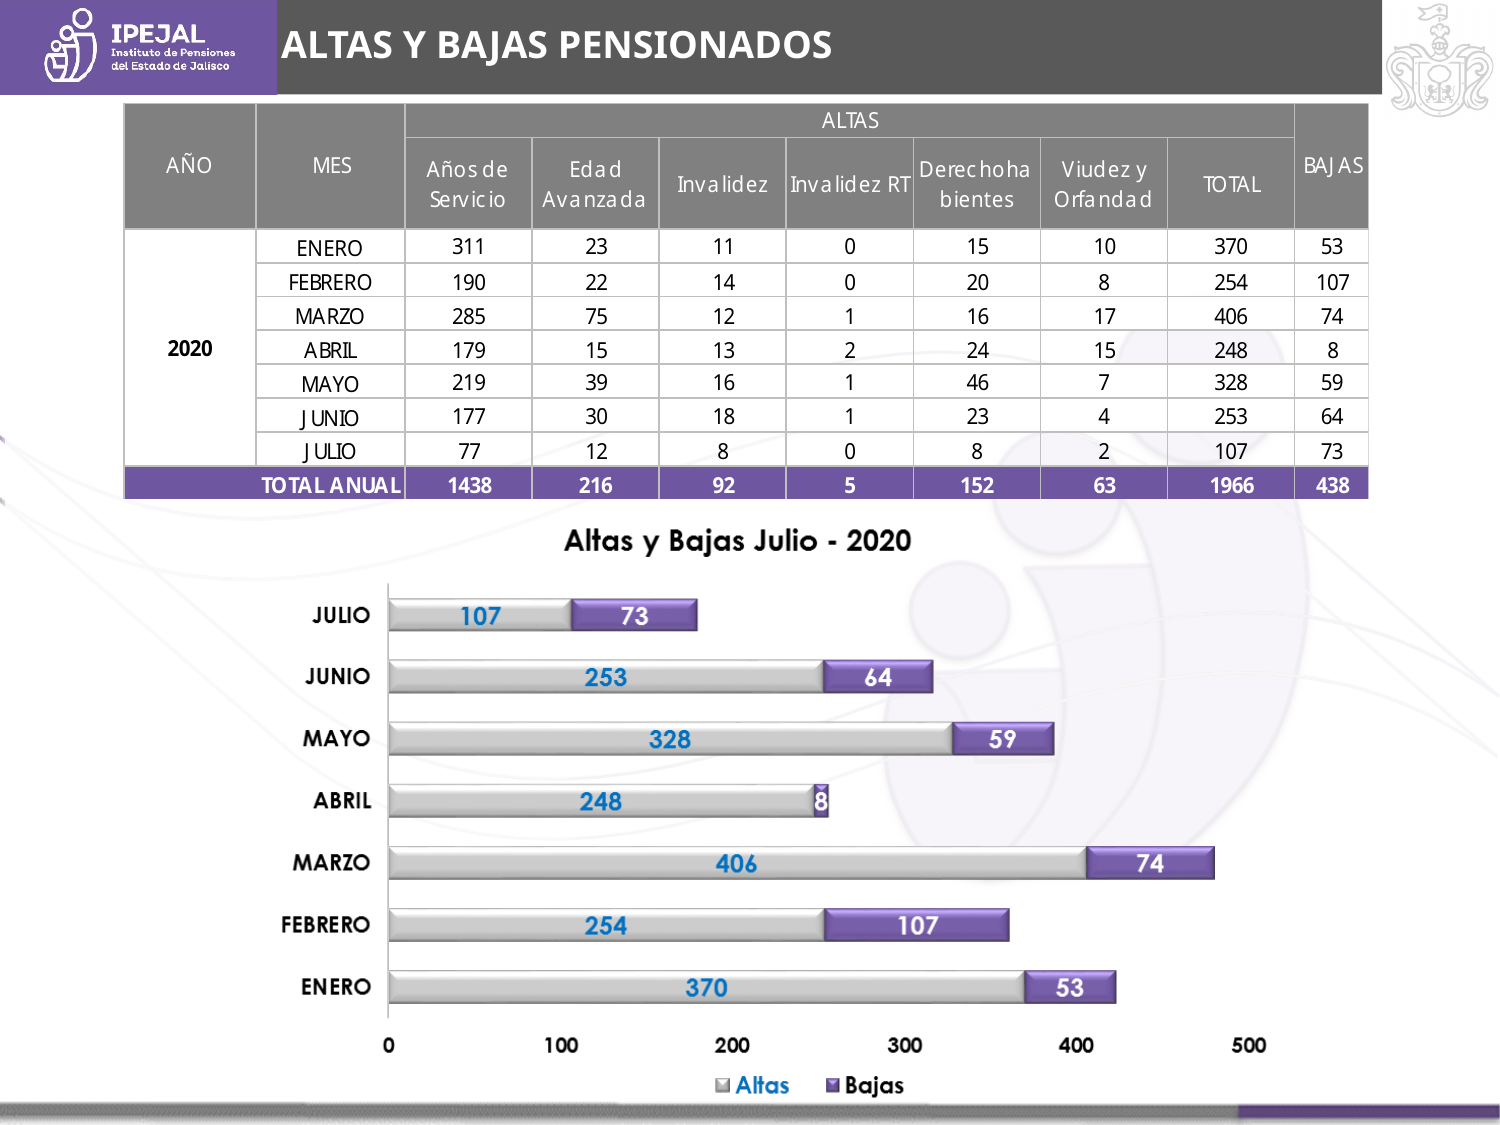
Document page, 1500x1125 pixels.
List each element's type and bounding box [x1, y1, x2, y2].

picture [0, 505, 1500, 1125]
picture [0, 0, 278, 95]
picture [123, 102, 1370, 501]
